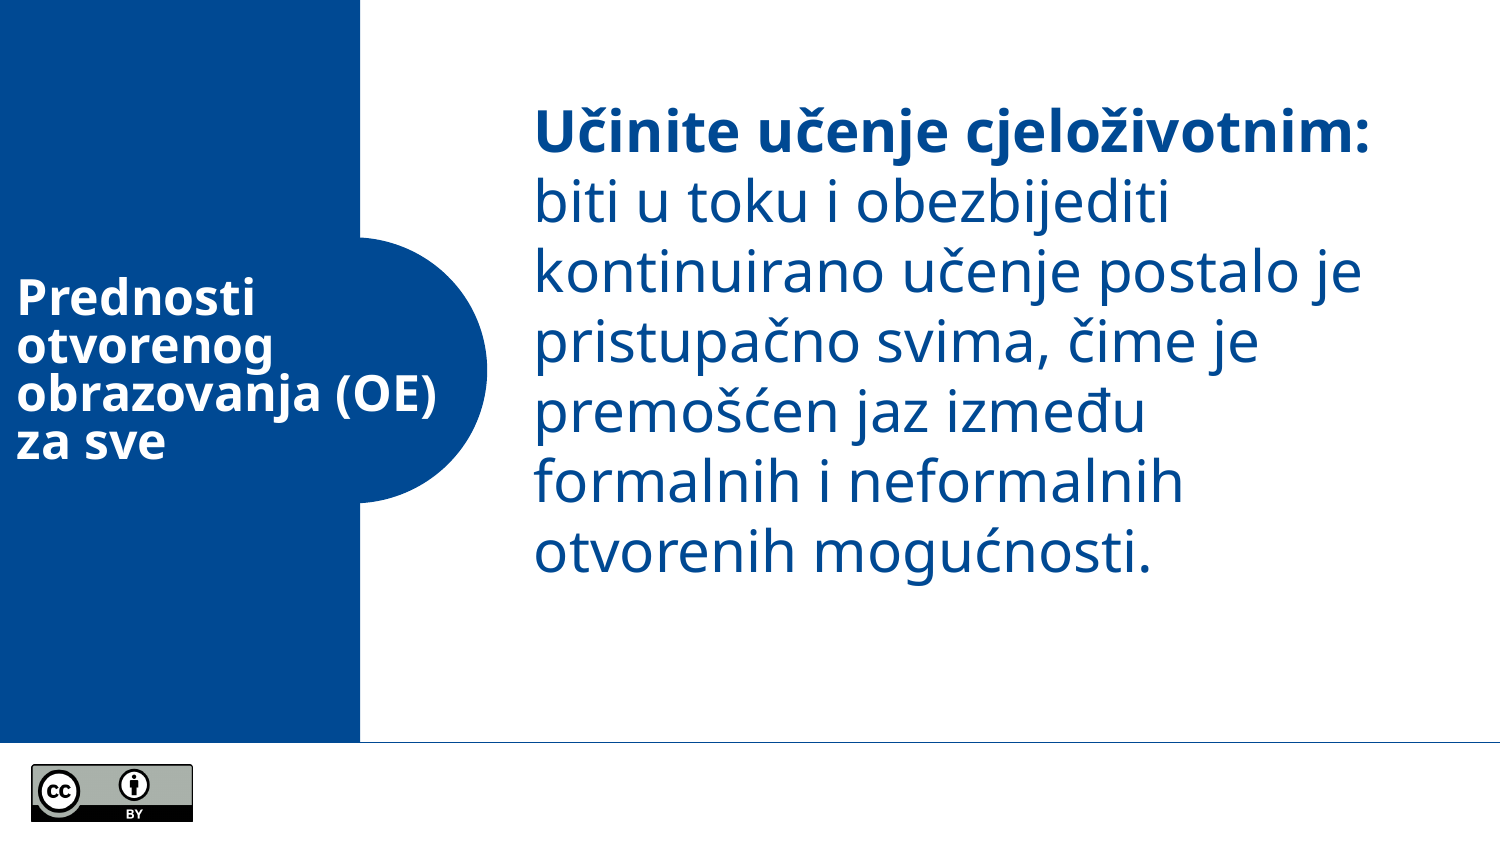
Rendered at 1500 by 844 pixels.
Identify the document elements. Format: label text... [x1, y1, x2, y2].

text_box [0, 750, 1500, 844]
picture [31, 764, 193, 822]
text_box [284, 485, 421, 504]
text_box Prednosti otvorenog obrazovanja (OE) za sve [1, 262, 488, 485]
text_box Učinite učenje cjeloživotnim: biti u toku i obezbijediti kontinuirano učenje postalo je pristupačno svima, čime je premošćen jaz između formalnih i neformalnih otvorenih mogućnosti. [518, 79, 1430, 740]
text_box [0, 0, 361, 742]
text_box [274, 237, 431, 262]
